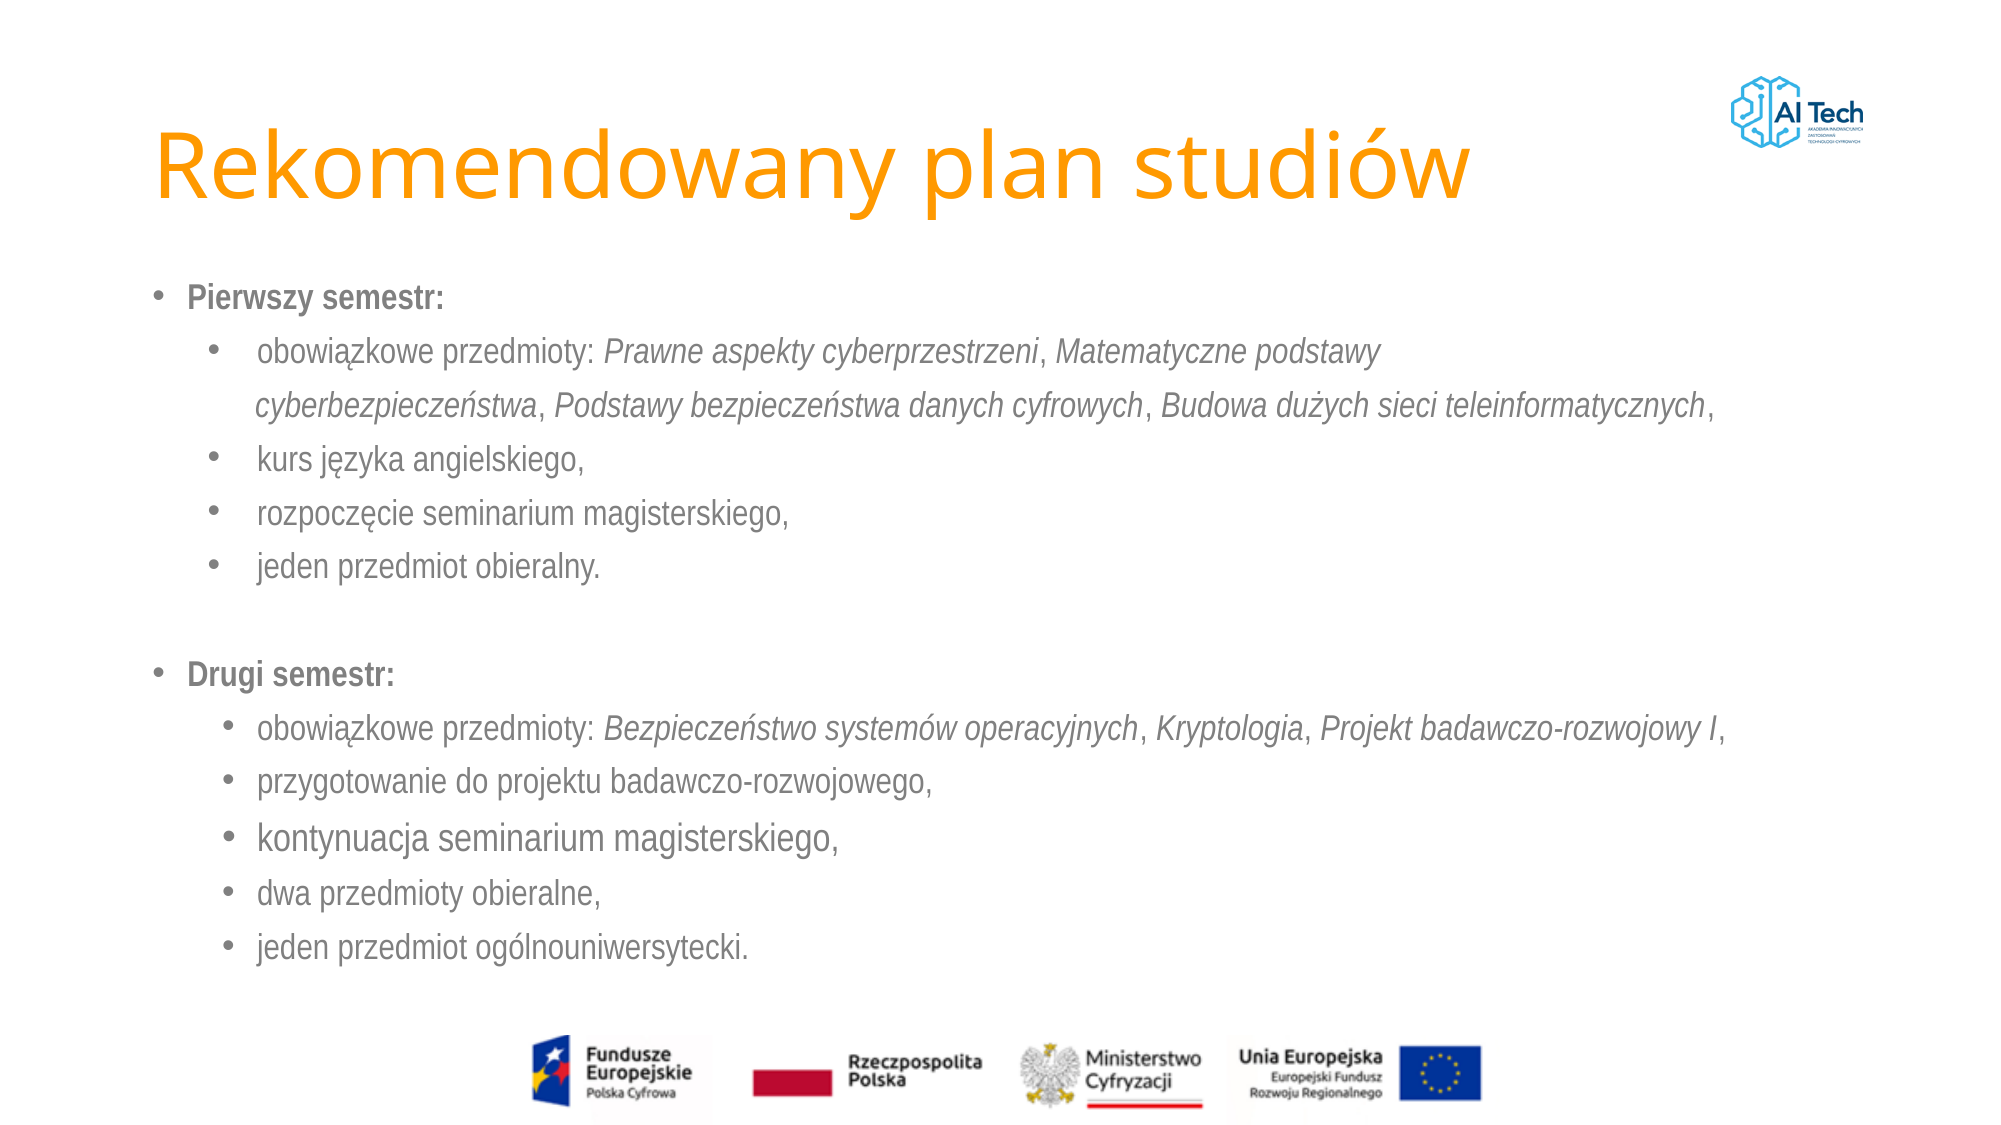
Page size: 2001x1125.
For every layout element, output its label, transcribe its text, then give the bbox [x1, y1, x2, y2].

title Rekomendowany plan studiów [137, 59, 1863, 266]
list Pierwszy semestr: obowiązkowe przedmioty: Prawne aspekty cyberprzestrzeni, Matematyczne podstawy cyberbezpieczeństwa, Podstawy bezpieczeństwa danych cyfrowych, Budowa dużych sieci teleinformatycznych, kurs języka angielskiego, rozpoczęcie seminarium magisterskiego, jeden przedmiot obieralny. Drugi semestr: obowiązkowe przedmioty: Bezpieczeństwo systemów operacyjnych, Kryptologia, Projekt badawczo-rozwojowy I, przygotowanie do projektu badawczo-rozwojowego, kontynuacja seminarium magisterskiego, dwa przedmioty obieralne, jeden przedmiot ogólnouniwersytecki. [137, 266, 1928, 981]
picture [499, 1035, 1501, 1125]
